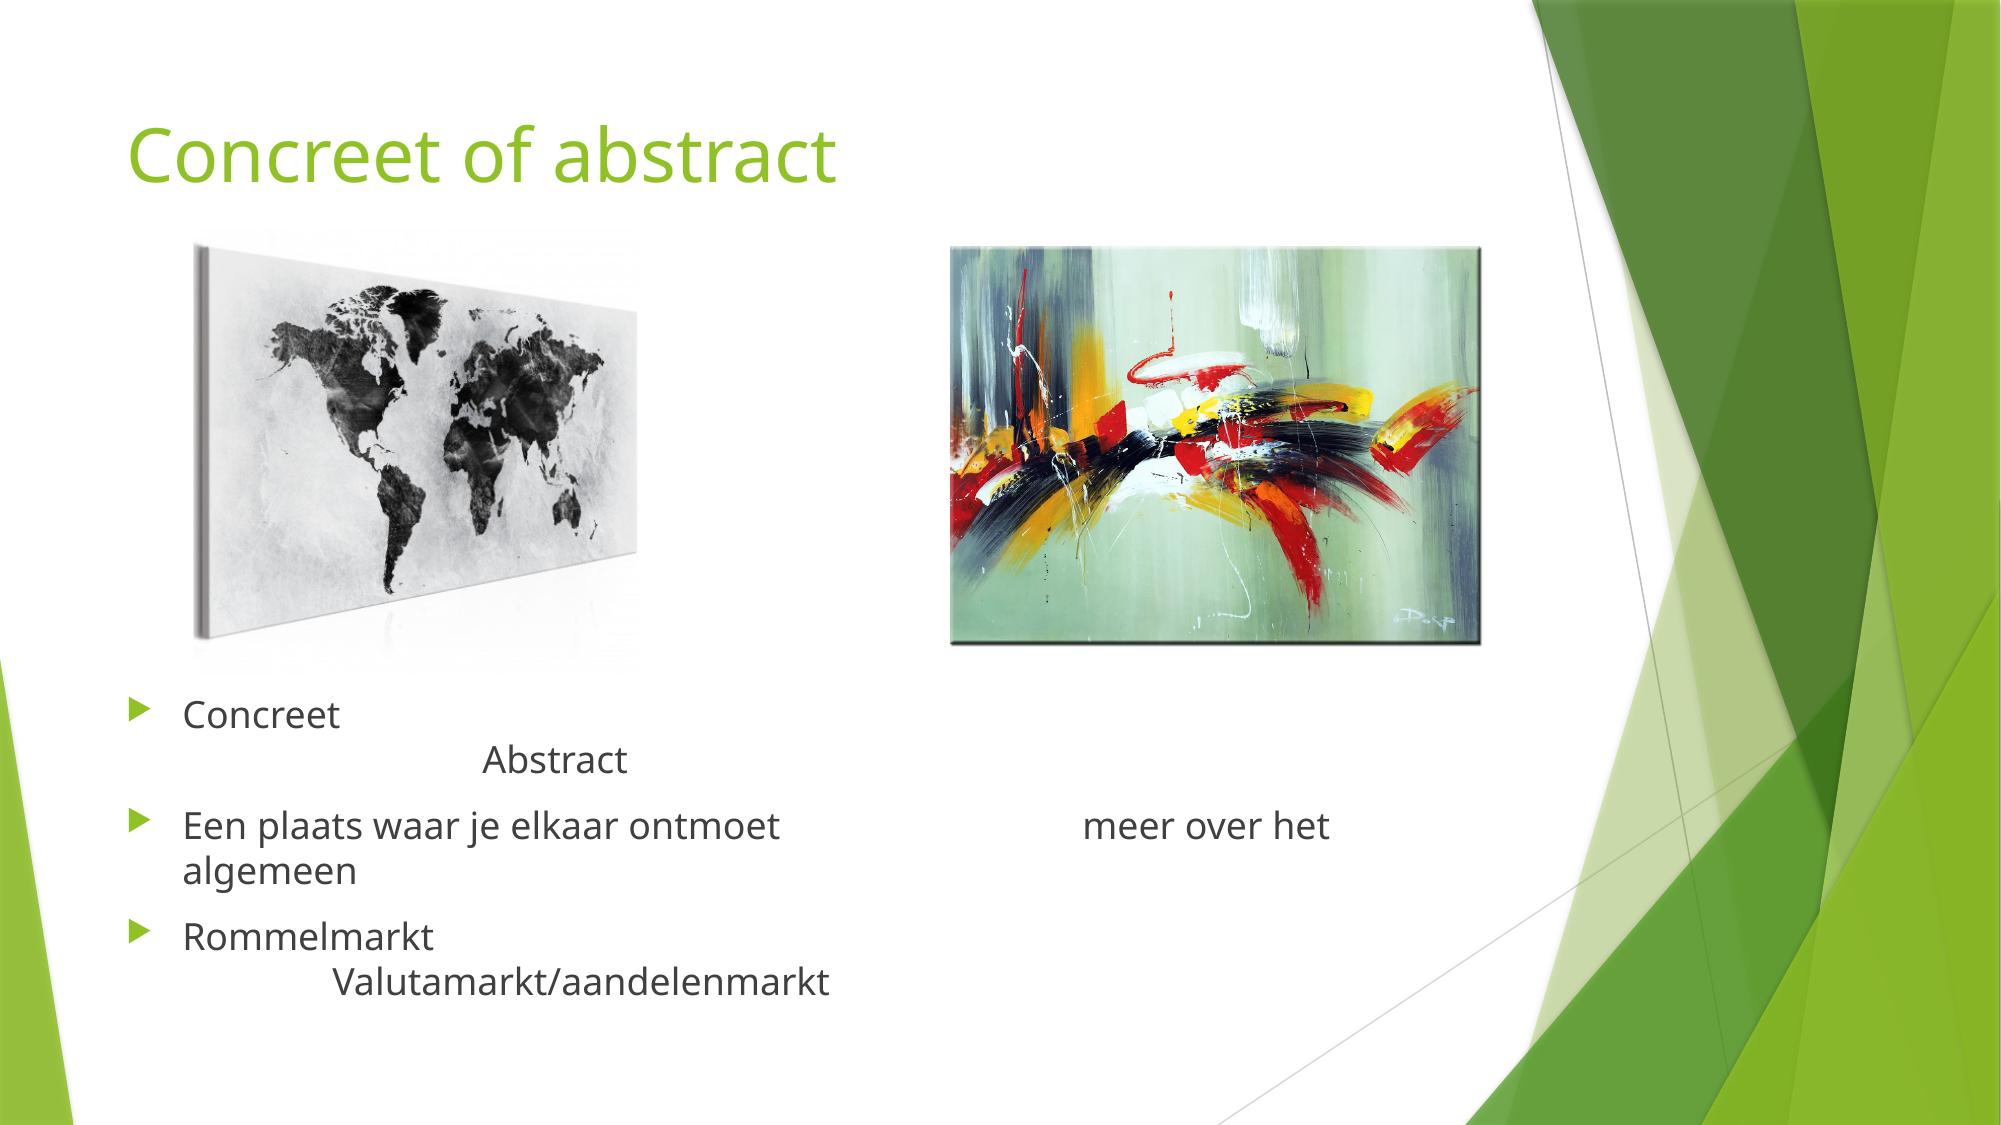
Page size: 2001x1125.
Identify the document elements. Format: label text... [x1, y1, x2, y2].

list Concreet Abstract Een plaats waar je elkaar ontmoet meer over het algemeen Rommelmarkt Valutamarkt/aandelenmarkt [111, 354, 1522, 992]
picture [944, 241, 1485, 650]
title Concreet of abstract [111, 99, 1522, 317]
picture [87, 228, 747, 676]
